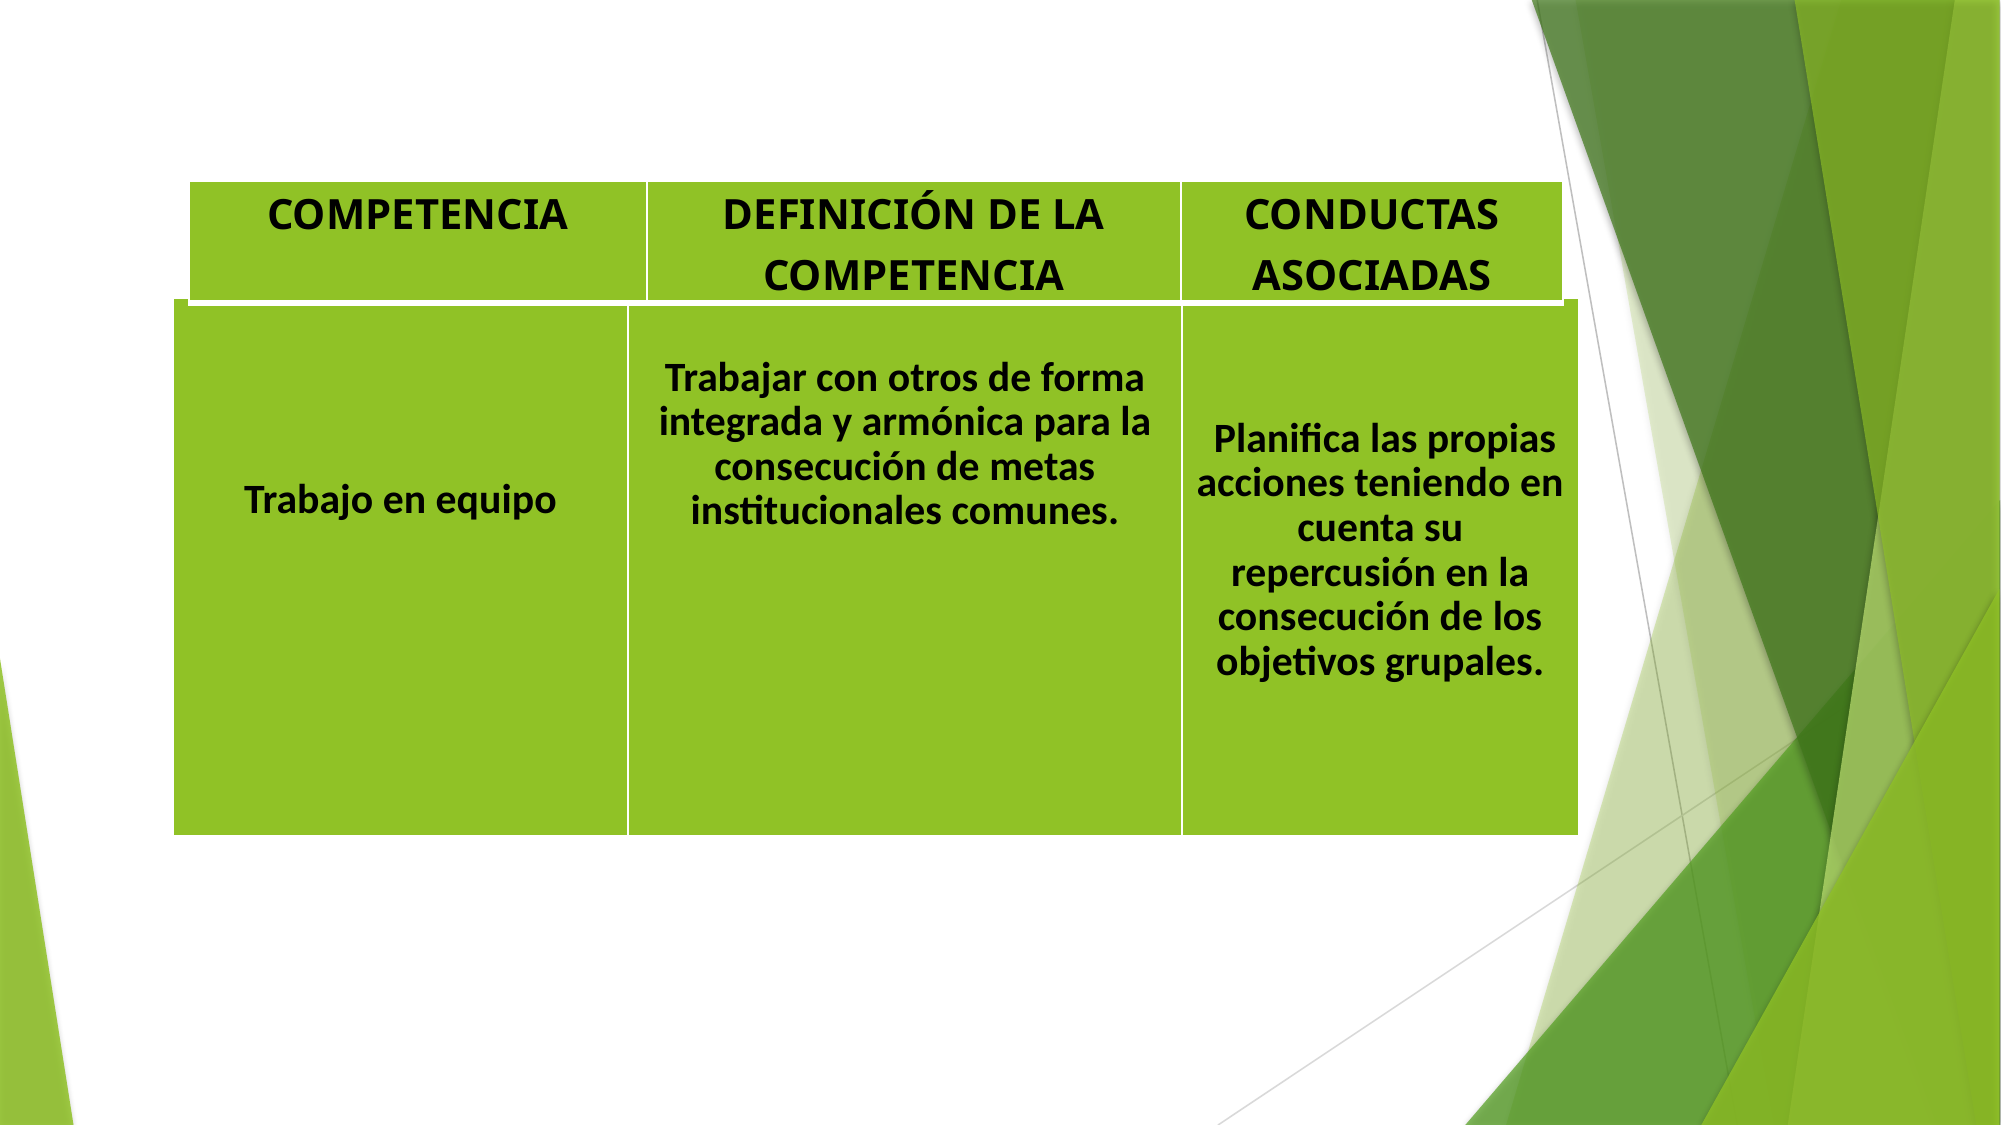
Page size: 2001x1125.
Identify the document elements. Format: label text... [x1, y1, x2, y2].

title [111, 99, 1522, 317]
table_header Planifica las propias acciones teniendo en cuenta su repercusión en la consecución de los objetivos grupales. [1183, 299, 1578, 835]
table_header COMPETENCIA [190, 182, 646, 300]
table_header Trabajo en equipo [174, 299, 627, 835]
table_header DEFINICIÓN DE LA COMPETENCIA [648, 182, 1180, 300]
table_header Trabajar con otros de forma integrada y armónica para la consecución de metas institucionales comunes. [629, 306, 1181, 835]
table_header CONDUCTAS ASOCIADAS [1182, 182, 1562, 300]
